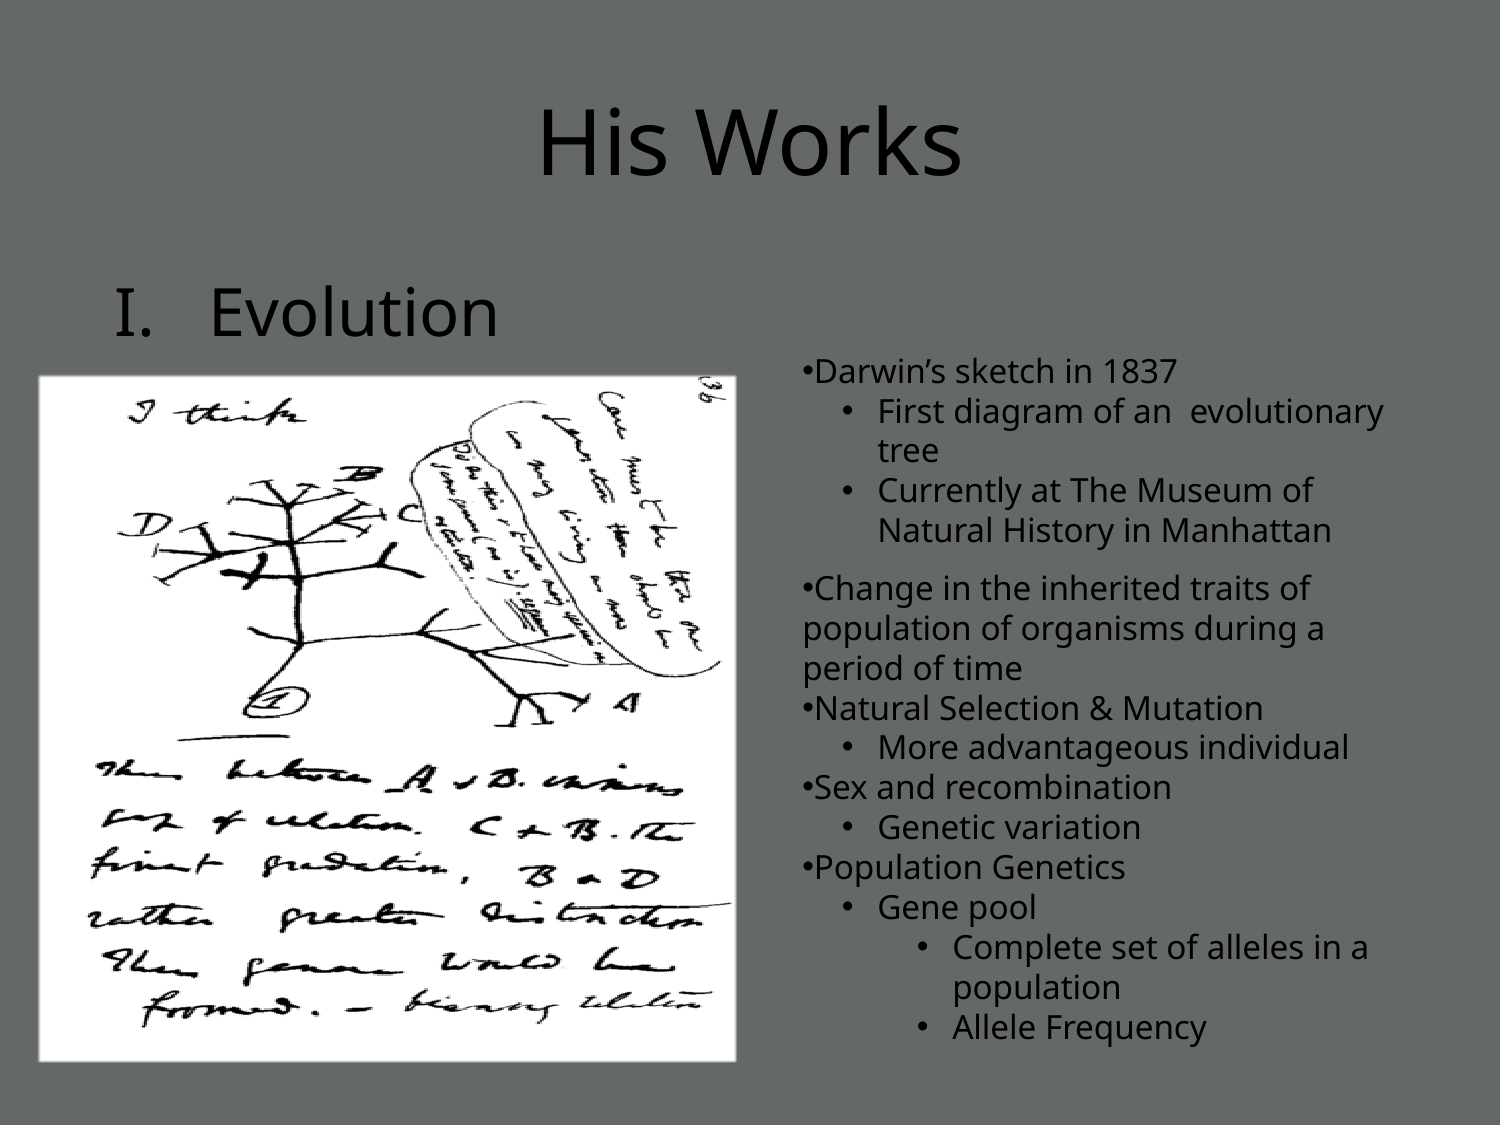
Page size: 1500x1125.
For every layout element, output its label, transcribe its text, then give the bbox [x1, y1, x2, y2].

title His Works [75, 45, 1425, 233]
text_box Change in the inherited traits of population of organisms during a period of time Natural Selection & Mutation More advantageous individual Sex and recombination Genetic variation Population Genetics Gene pool Complete set of alleles in a population Allele Frequency [787, 559, 1425, 1089]
picture [37, 374, 738, 1063]
list Evolution [99, 262, 700, 373]
text_box Darwin’s sketch in 1837 First diagram of an evolutionary tree Currently at The Museum of Natural History in Manhattan [787, 342, 1425, 557]
